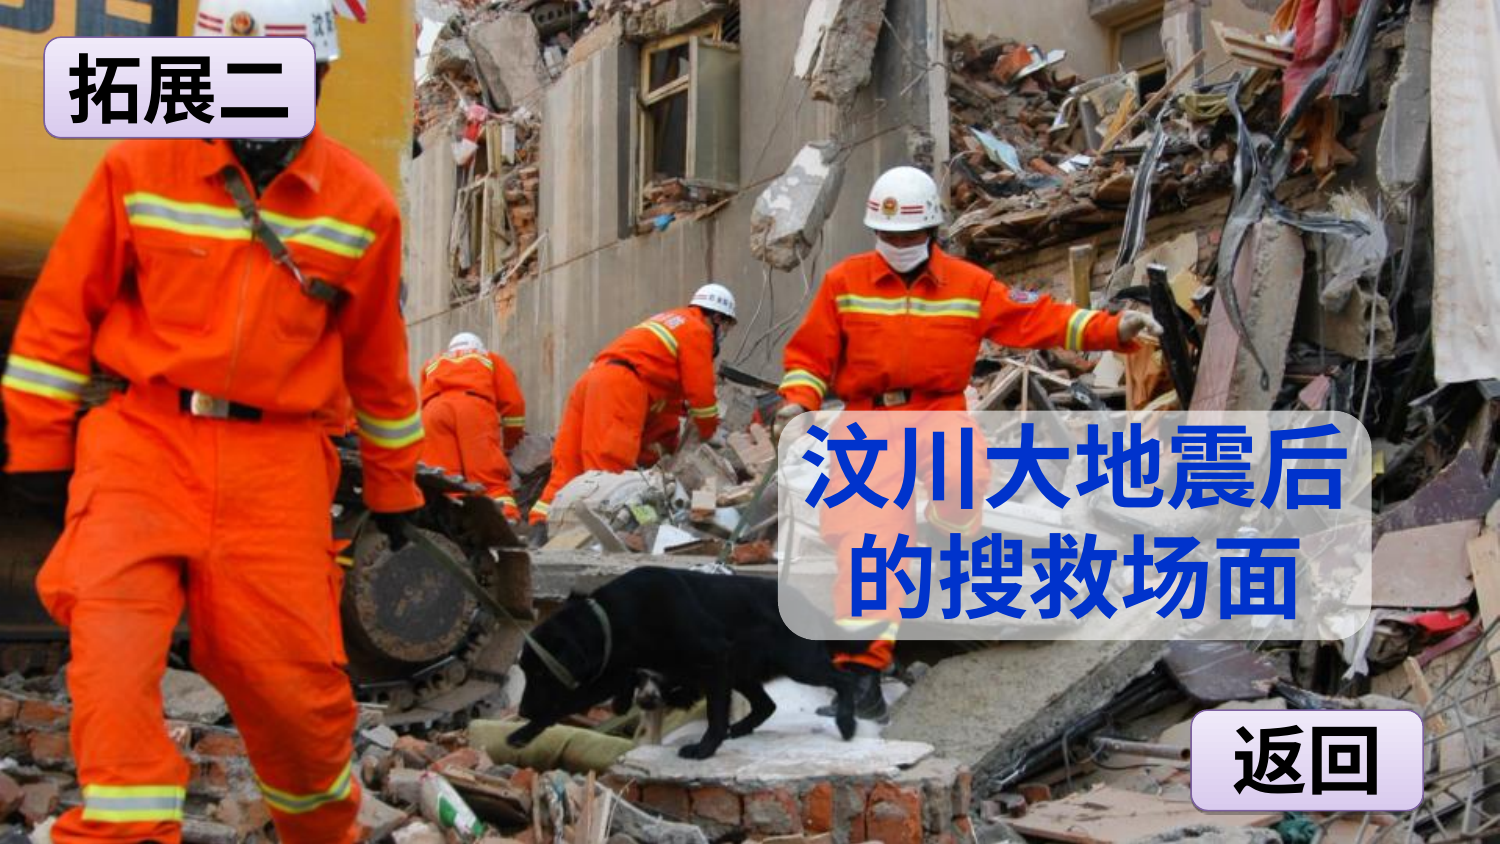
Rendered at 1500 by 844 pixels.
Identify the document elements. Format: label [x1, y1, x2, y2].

text_box [34, 35, 326, 140]
text_box [749, 401, 1400, 661]
picture [0, 0, 1500, 844]
text_box [1182, 705, 1433, 811]
